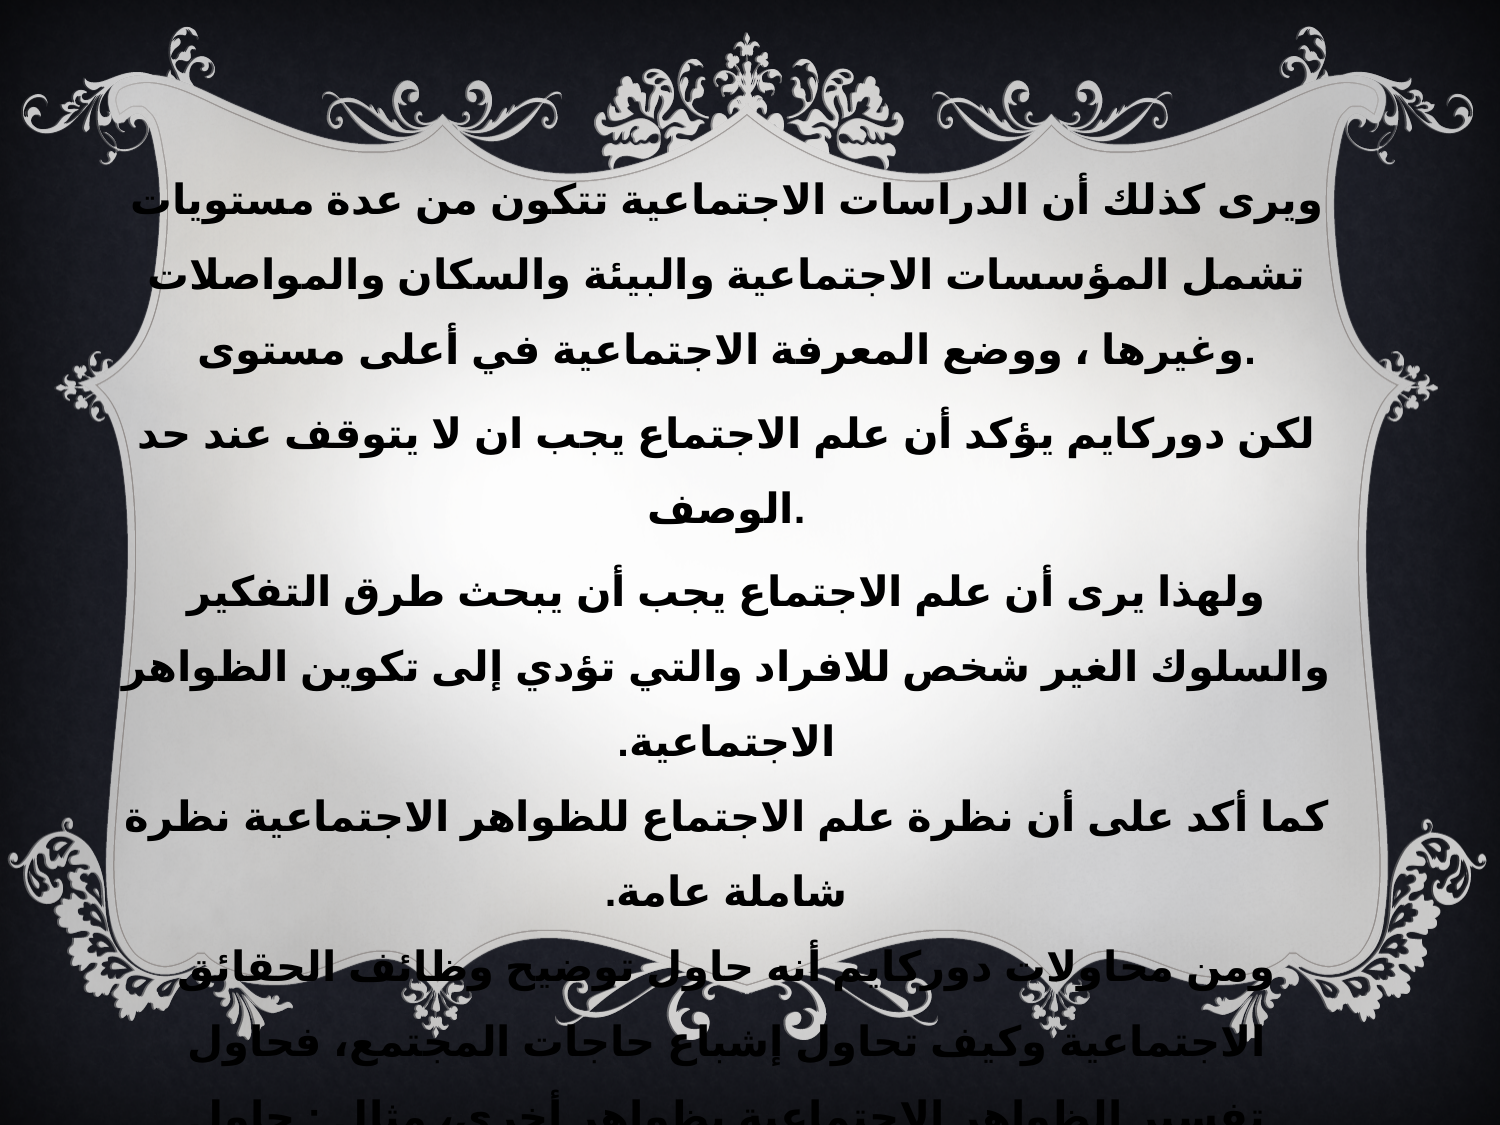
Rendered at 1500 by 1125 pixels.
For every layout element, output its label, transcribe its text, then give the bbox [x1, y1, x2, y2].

picture [0, 0, 1500, 1125]
list ويرى كذلك أن الدراسات الاجتماعية تتكون من عدة مستويات تشمل المؤسسات الاجتماعية والبيئة والسكان والمواصلات وغيرها ، ووضع المعرفة الاجتماعية في أعلى مستوى. لكن دوركايم يؤكد أن علم الاجتماع يجب ان لا يتوقف عند حد الوصف. ولهذا يرى أن علم الاجتماع يجب أن يبحث طرق التفكير والسلوك الغير شخص للافراد والتي تؤدي إلى تكوين الظواهر الاجتماعية. كما أكد على أن نظرة علم الاجتماع للظواهر الاجتماعية نظرة شاملة عامة. ومن محاولات دوركايم أنه حاول توضيح وظائف الحقائق الاجتماعية وكيف تحاول إشباع حاجات المجتمع، فحاول تفسير الظواهر الاجتماعية بظواهر أخرى، مثال : حاول تفسير ظاهرة الانتحار فلم يرجعها لعوامل فردية سيكولوجية ولكن أرجعها إلى عوامل اجتماعية أخرى. [105, 140, 1348, 926]
